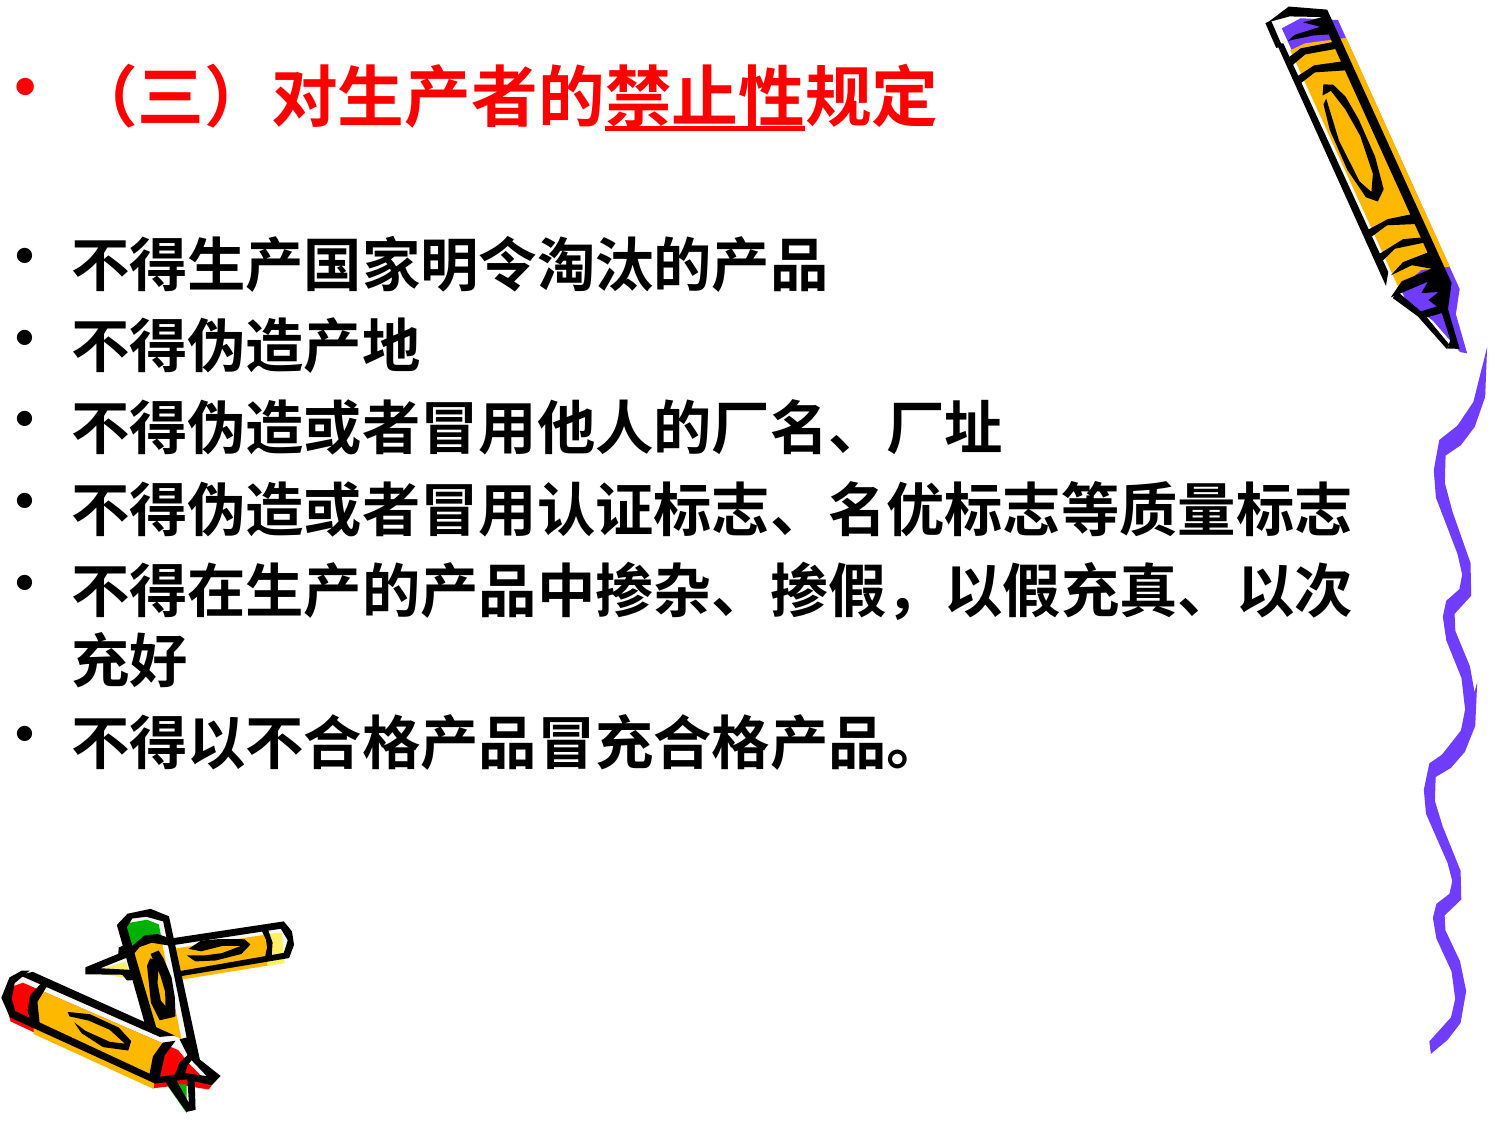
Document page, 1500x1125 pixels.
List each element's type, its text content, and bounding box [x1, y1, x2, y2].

list （三）对生产者的禁止性规定 不得生产国家明令淘汰的产品 不得伪造产地 不得伪造或者冒用他人的厂名、厂址 不得伪造或者冒用认证标志、名优标志等质量标志 不得在生产的产品中掺杂、掺假，以假充真、以次充好 不得以不合格产品冒充合格产品。 [0, 46, 1376, 901]
